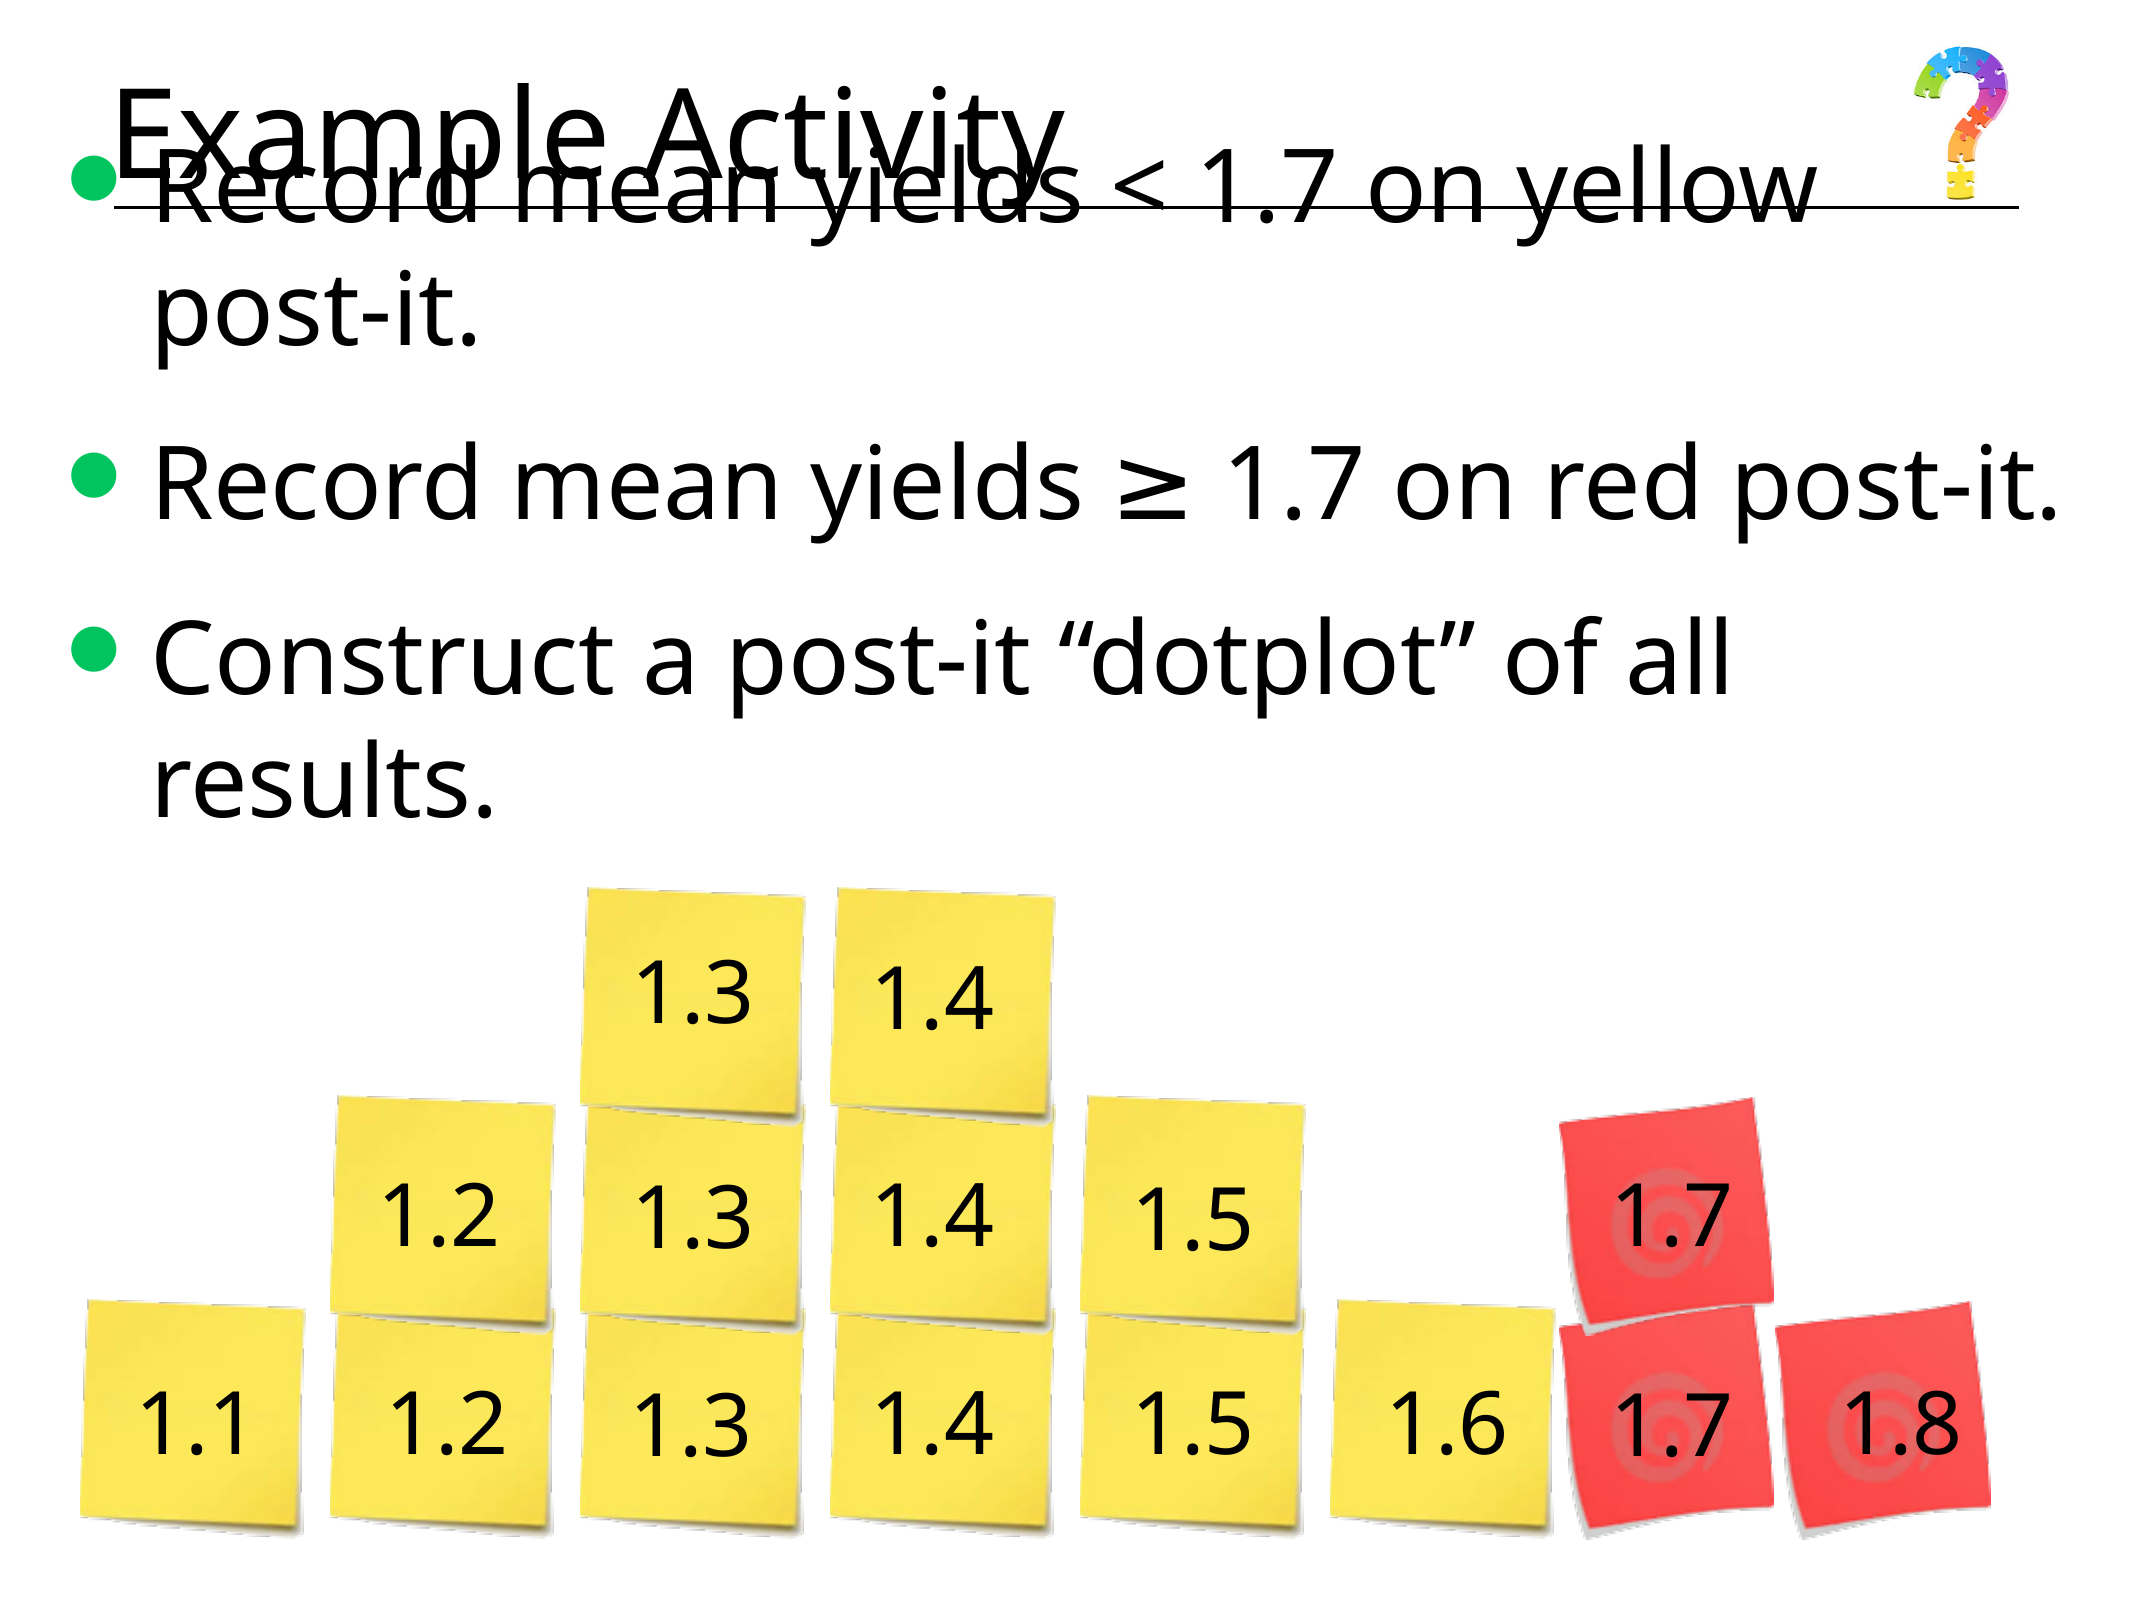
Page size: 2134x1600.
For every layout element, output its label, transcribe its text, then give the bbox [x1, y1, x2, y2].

picture [1330, 1299, 1556, 1540]
picture [1775, 1301, 1991, 1540]
picture [330, 1095, 556, 1540]
picture [580, 887, 806, 1540]
text_box Record mean yields < 1.7 on yellow post-it. Record mean yields ≥ 1.7 on red post-it. Construct a post-it “dotplot” of all results. [54, 112, 2086, 846]
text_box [114, 35, 2026, 210]
picture [1080, 1095, 1306, 1540]
picture [1558, 1097, 1774, 1540]
picture [830, 887, 1056, 1540]
picture [80, 1299, 306, 1540]
